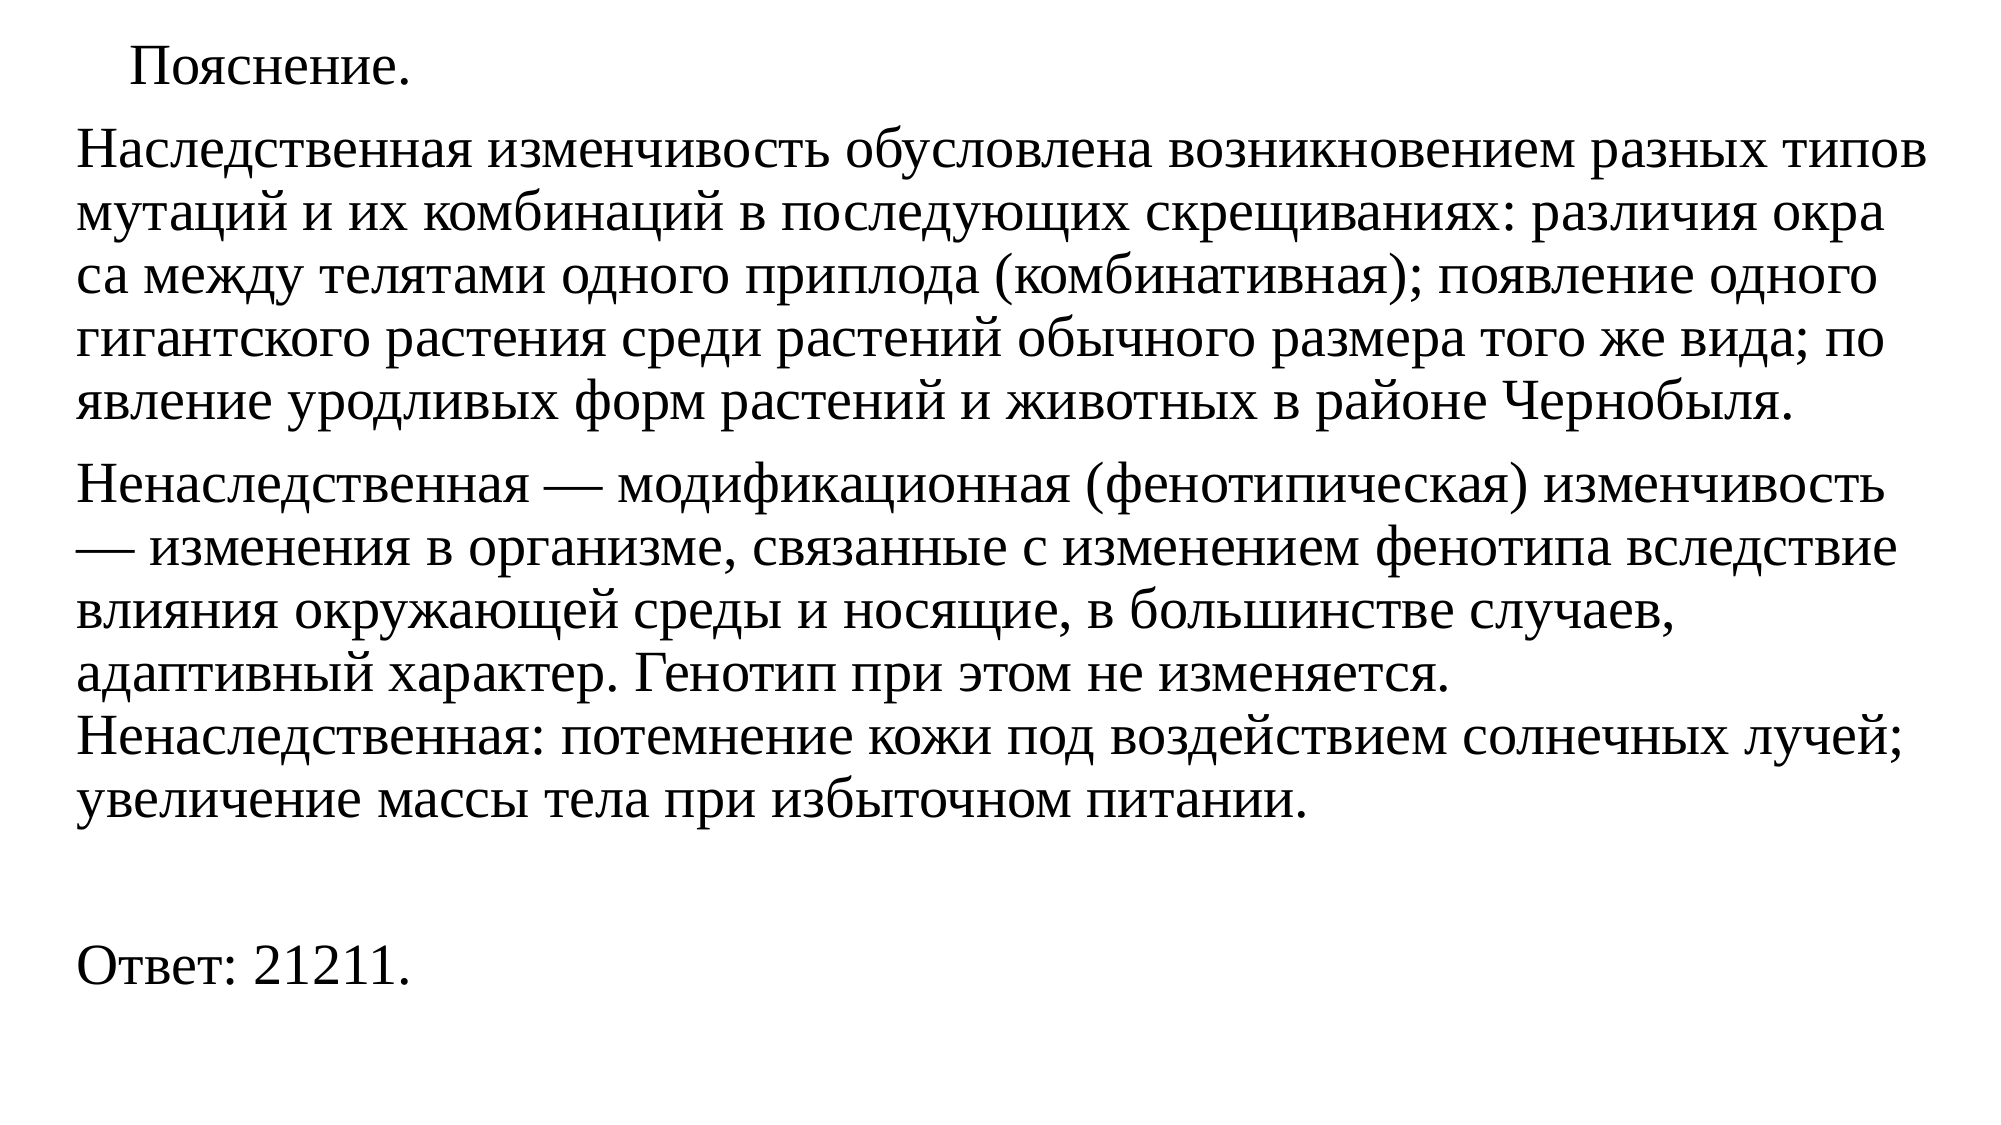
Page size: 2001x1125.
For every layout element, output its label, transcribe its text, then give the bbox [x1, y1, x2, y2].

list Пояснение. Наследственная изменчивость обусловлена возникновением разных типов мутаций и их комбинаций в последующих скрещиваниях: раз­ли­чия окра­са между те­ля­та­ми од­но­го при­пло­да (комбинативная); по­яв­ле­ние од­но­го ги­гант­ско­го рас­те­ния среди рас­те­ний обыч­но­го раз­ме­ра того же вида; по­яв­ле­ние урод­ли­вых форм рас­те­ний и жи­вот­ных в рай­о­не Чер­но­бы­ля. Ненаследственная — модификационная (фенотипическая) изменчивость — изменения в организме, связанные с изменением фенотипа вследствие влияния окружающей среды и носящие, в большинстве случаев, адаптивный характер. Генотип при этом не изменяется. Ненаследственная: по­тем­не­ние кожи под воз­дей­стви­ем сол­неч­ных лучей; уве­ли­че­ние массы тела при из­бы­точ­ном пи­та­нии. Ответ: 21211. [61, 26, 1944, 1099]
